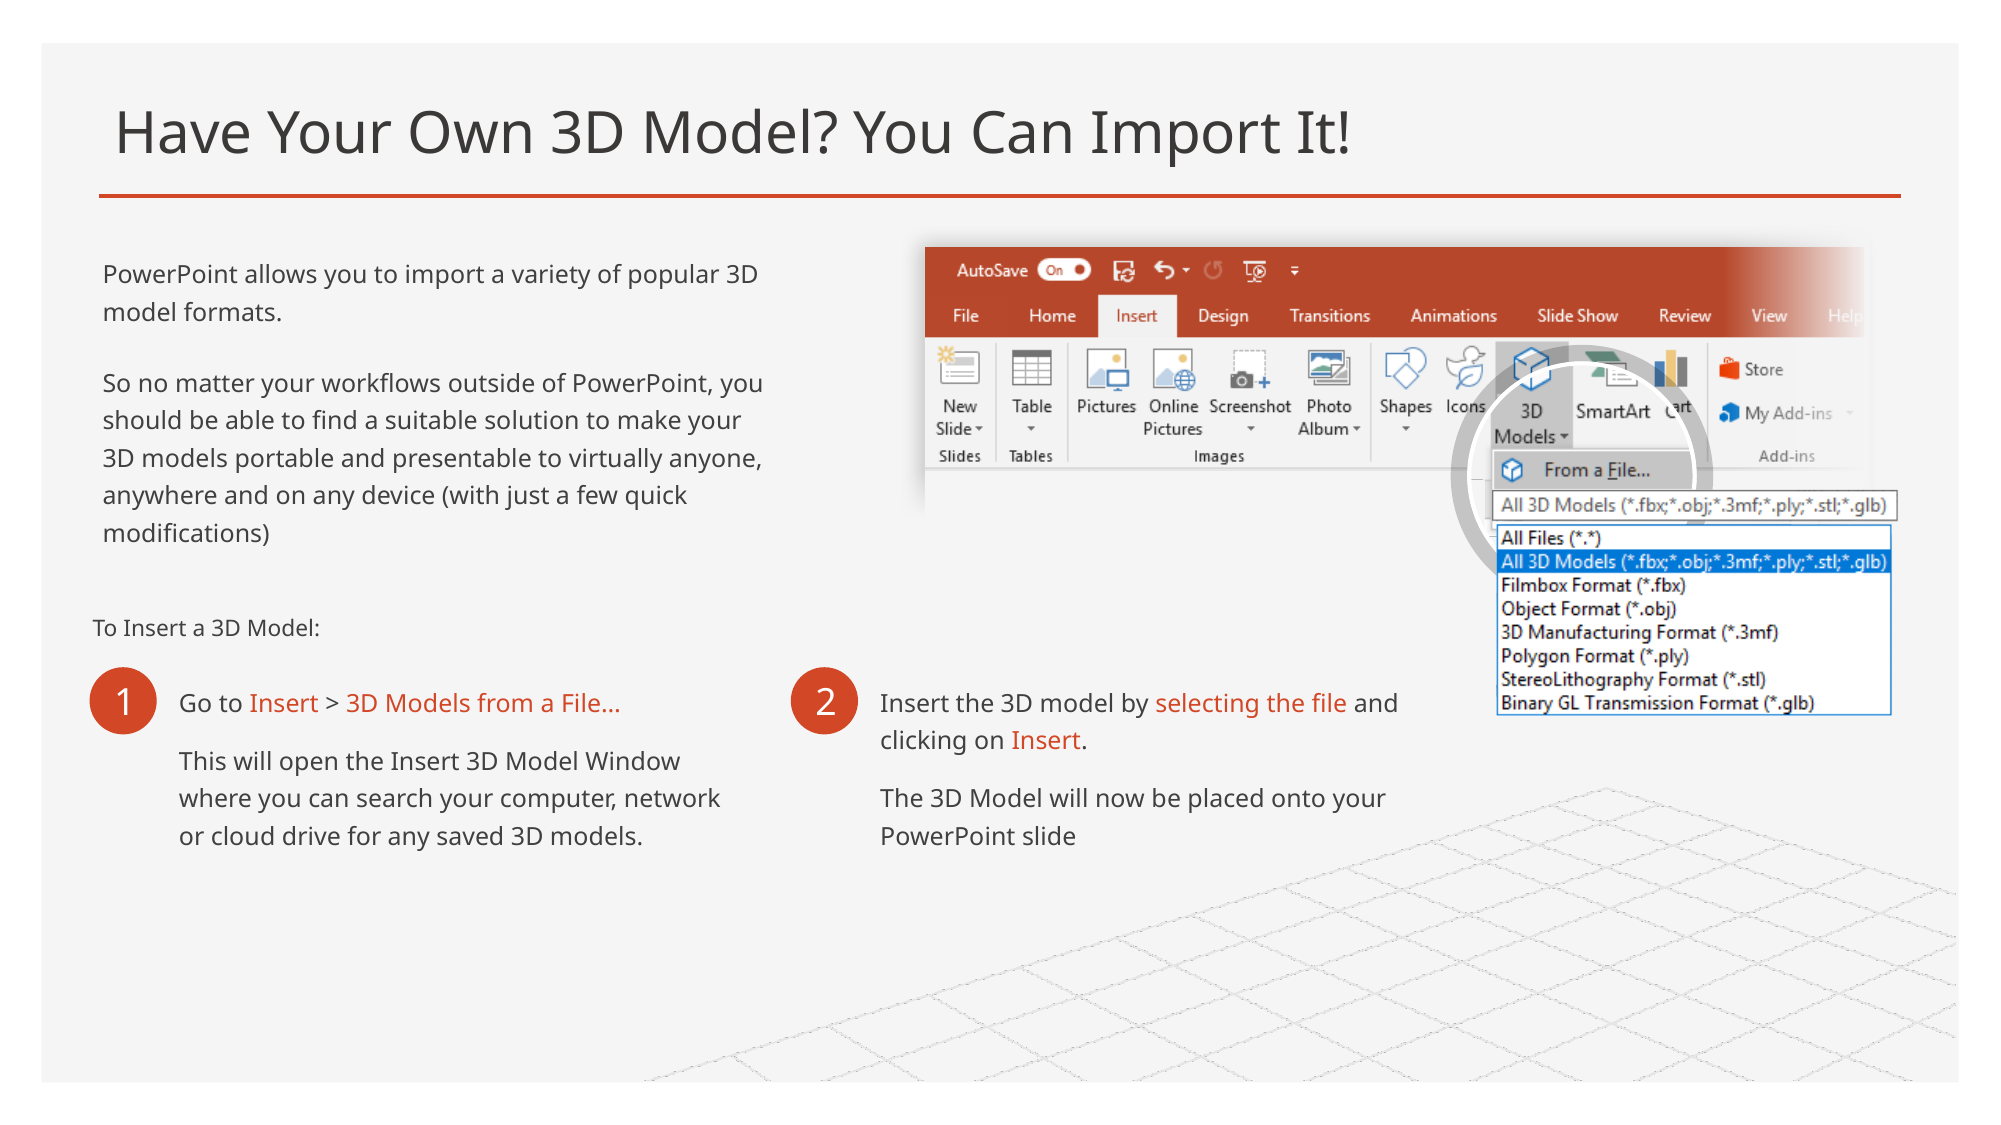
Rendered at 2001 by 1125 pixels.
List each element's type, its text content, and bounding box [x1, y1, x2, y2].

text_box Insert the 3D model by selecting the file and clicking on Insert. The 3D Model will now be placed onto your PowerPoint slide [865, 727, 1468, 872]
text_box PowerPoint allows you to import a variety of popular 3D model formats. So no matter your workflows outside of PowerPoint, you should be able to find a suitable solution to make your 3D models portable and presentable to virtually anyone, anywhere and on any device (with just a few quick modifications) [87, 243, 797, 558]
text_box To Insert a 3D Model: [77, 598, 435, 649]
text_box 1 [88, 666, 158, 736]
text_box 2 [789, 666, 860, 736]
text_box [864, 222, 1914, 727]
picture [607, 787, 1956, 1081]
title Have Your Own 3D Model? You Can Import It! [99, 73, 1901, 197]
text_box Go to Insert > 3D Models from a File… This will open the Insert 3D Model Window where you can search your computer, network or cloud drive for any saved 3D models. [163, 672, 767, 872]
